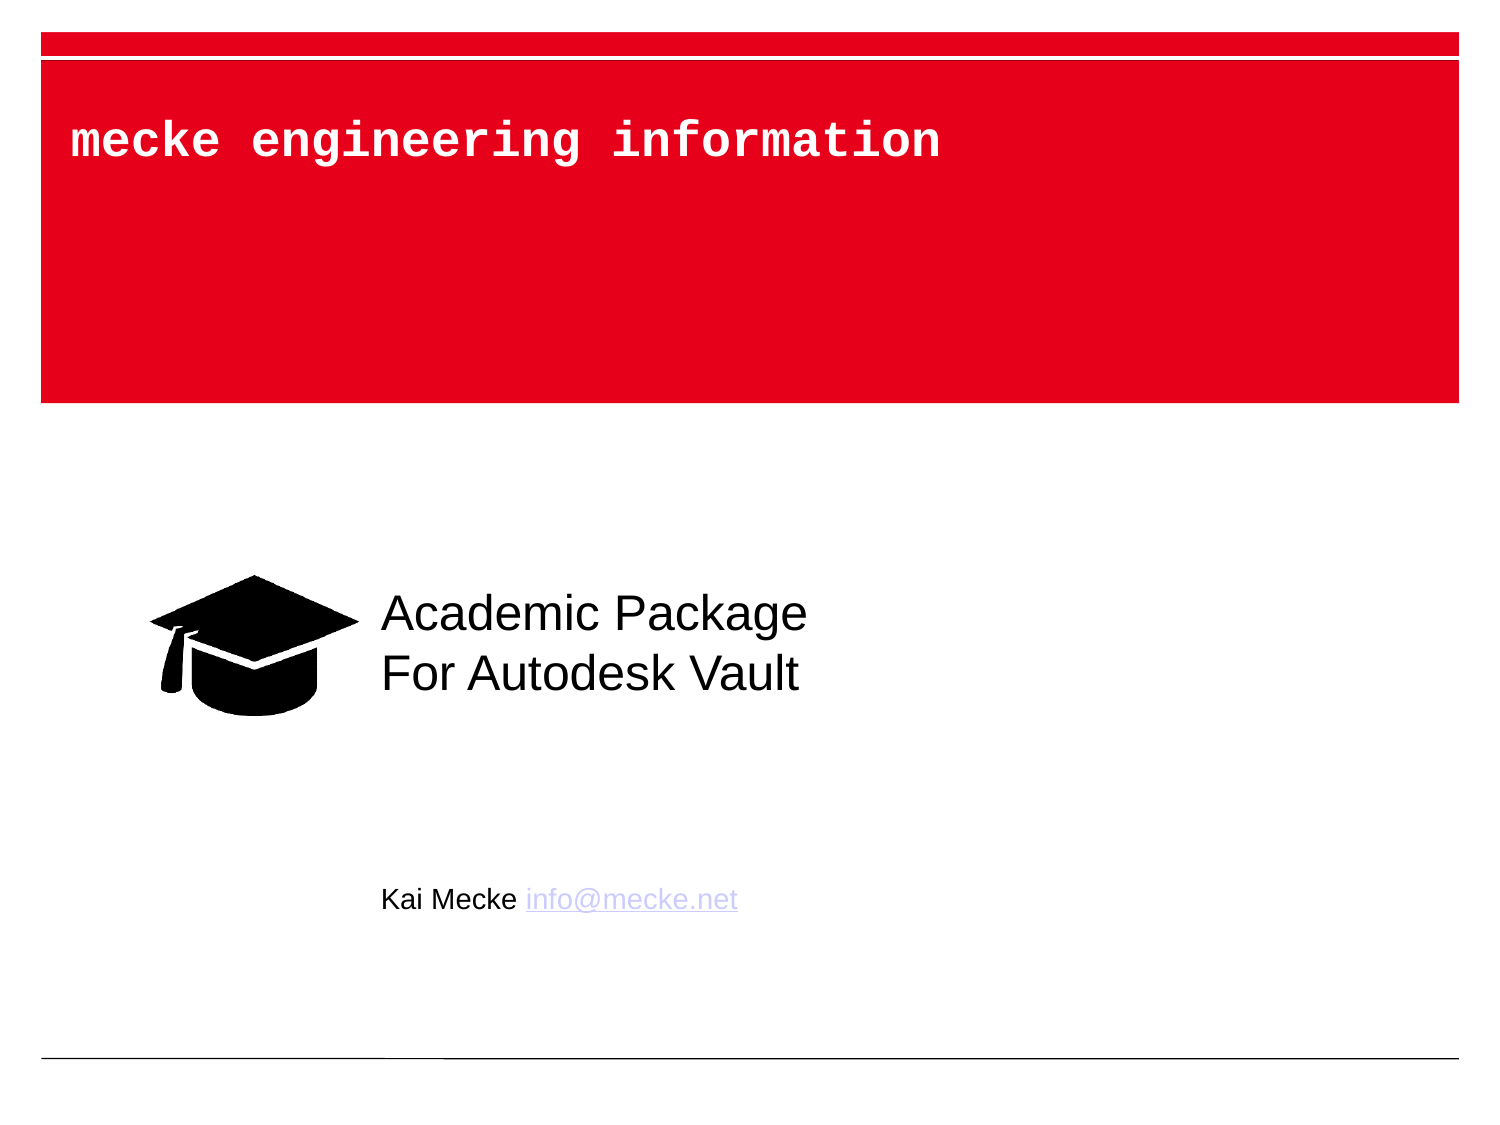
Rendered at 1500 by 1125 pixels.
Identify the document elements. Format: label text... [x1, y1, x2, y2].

subtitle Academic Package For Autodesk Vault Kai Mecke info@mecke.net [365, 572, 1417, 969]
title mecke engineering information [70, 97, 1443, 235]
picture [149, 572, 367, 724]
